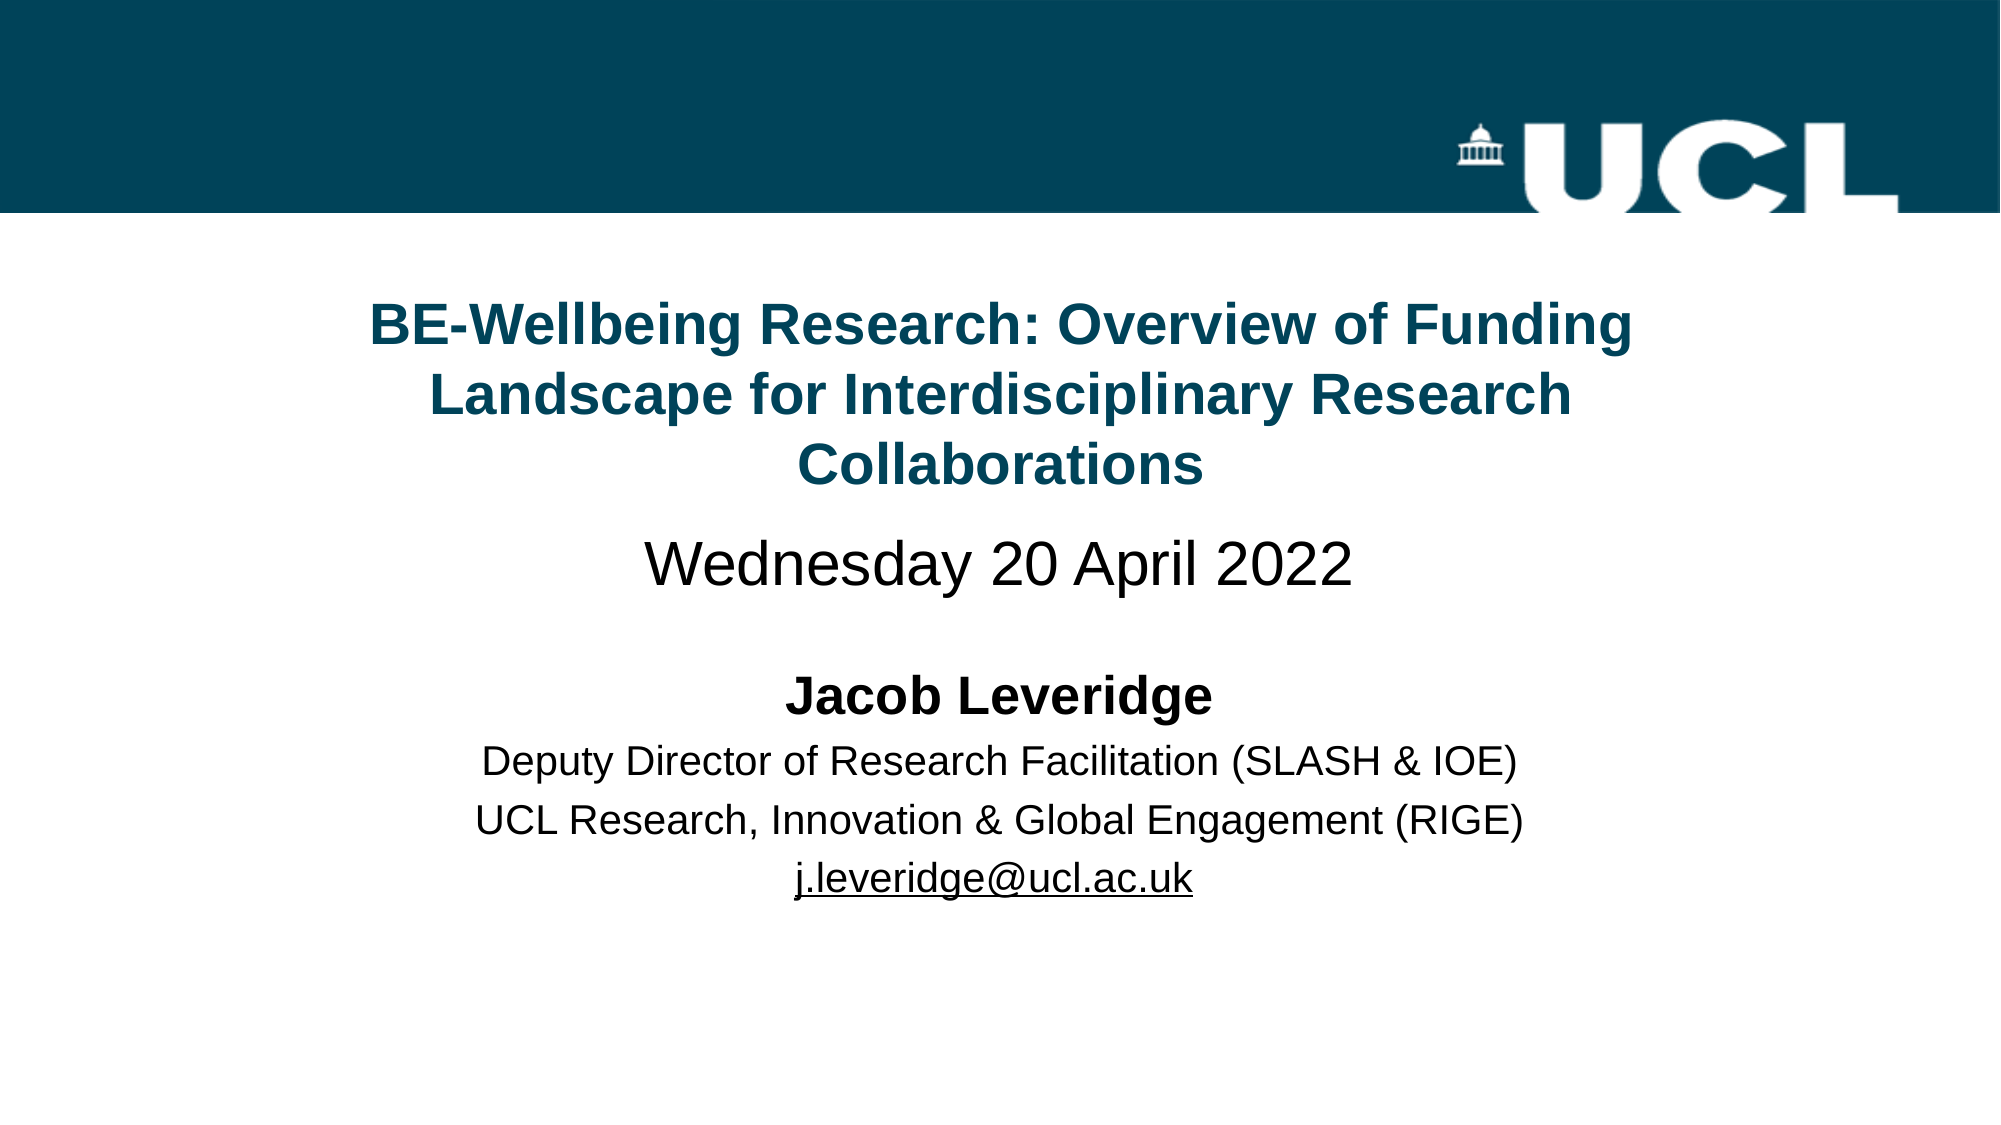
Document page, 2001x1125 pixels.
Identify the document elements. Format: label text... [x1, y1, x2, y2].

subtitle Wednesday 20 April 2022 Jacob Leveridge Deputy Director of Research Facilitation (SLASH & IOE) UCL Research, Innovation & Global Engagement (RIGE) j.leveridge@ucl.ac.uk [303, 432, 1697, 1012]
picture [1804, 0, 2000, 213]
picture [1658, 119, 1787, 213]
picture [1457, 123, 1505, 165]
picture [779, 123, 1643, 213]
title BE-Wellbeing Research: Overview of Funding Landscape for Interdisciplinary Research Collaborations [304, 278, 1699, 504]
